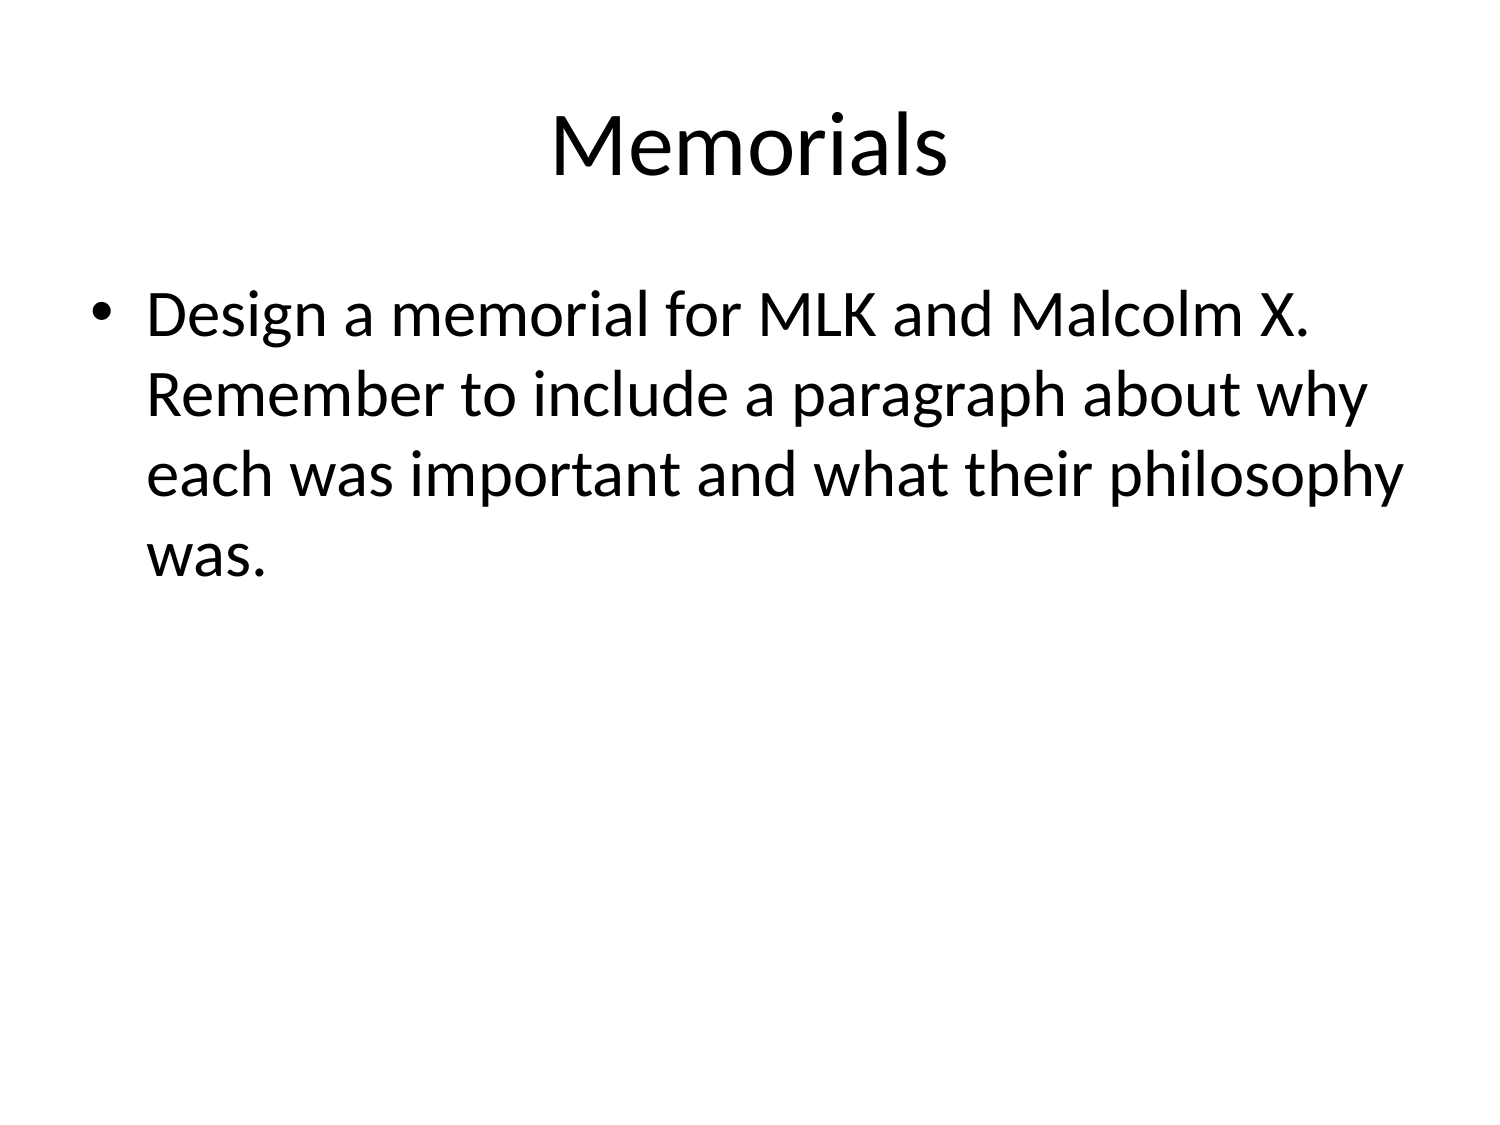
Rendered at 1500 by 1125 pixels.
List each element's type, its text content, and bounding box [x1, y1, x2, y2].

title Memorials [75, 45, 1425, 233]
list Design a memorial for MLK and Malcolm X. Remember to include a paragraph about why each was important and what their philosophy was. [75, 262, 1425, 1005]
